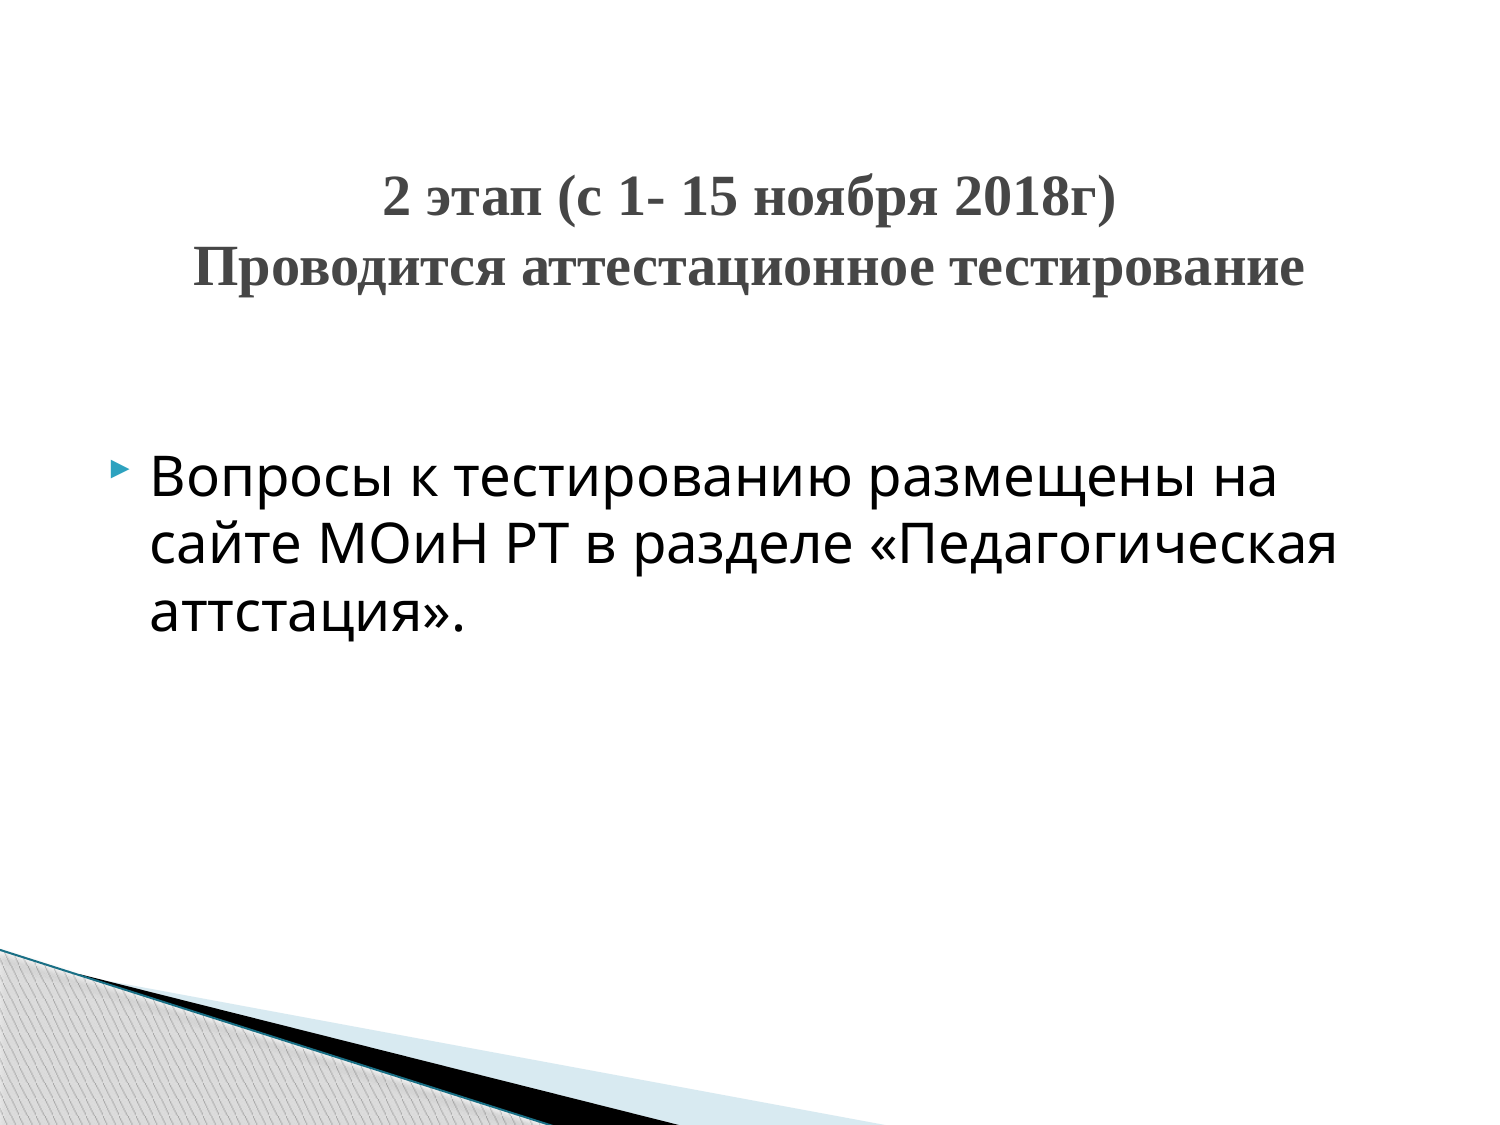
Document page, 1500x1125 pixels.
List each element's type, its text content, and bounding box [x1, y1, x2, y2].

title 2 этап (с 1- 15 ноября 2018г) Проводится аттестационное тестирование [75, 45, 1425, 409]
list Вопросы к тестированию размещены на сайте МОиН РТ в разделе «Педагогическая аттстация». [75, 432, 1425, 986]
